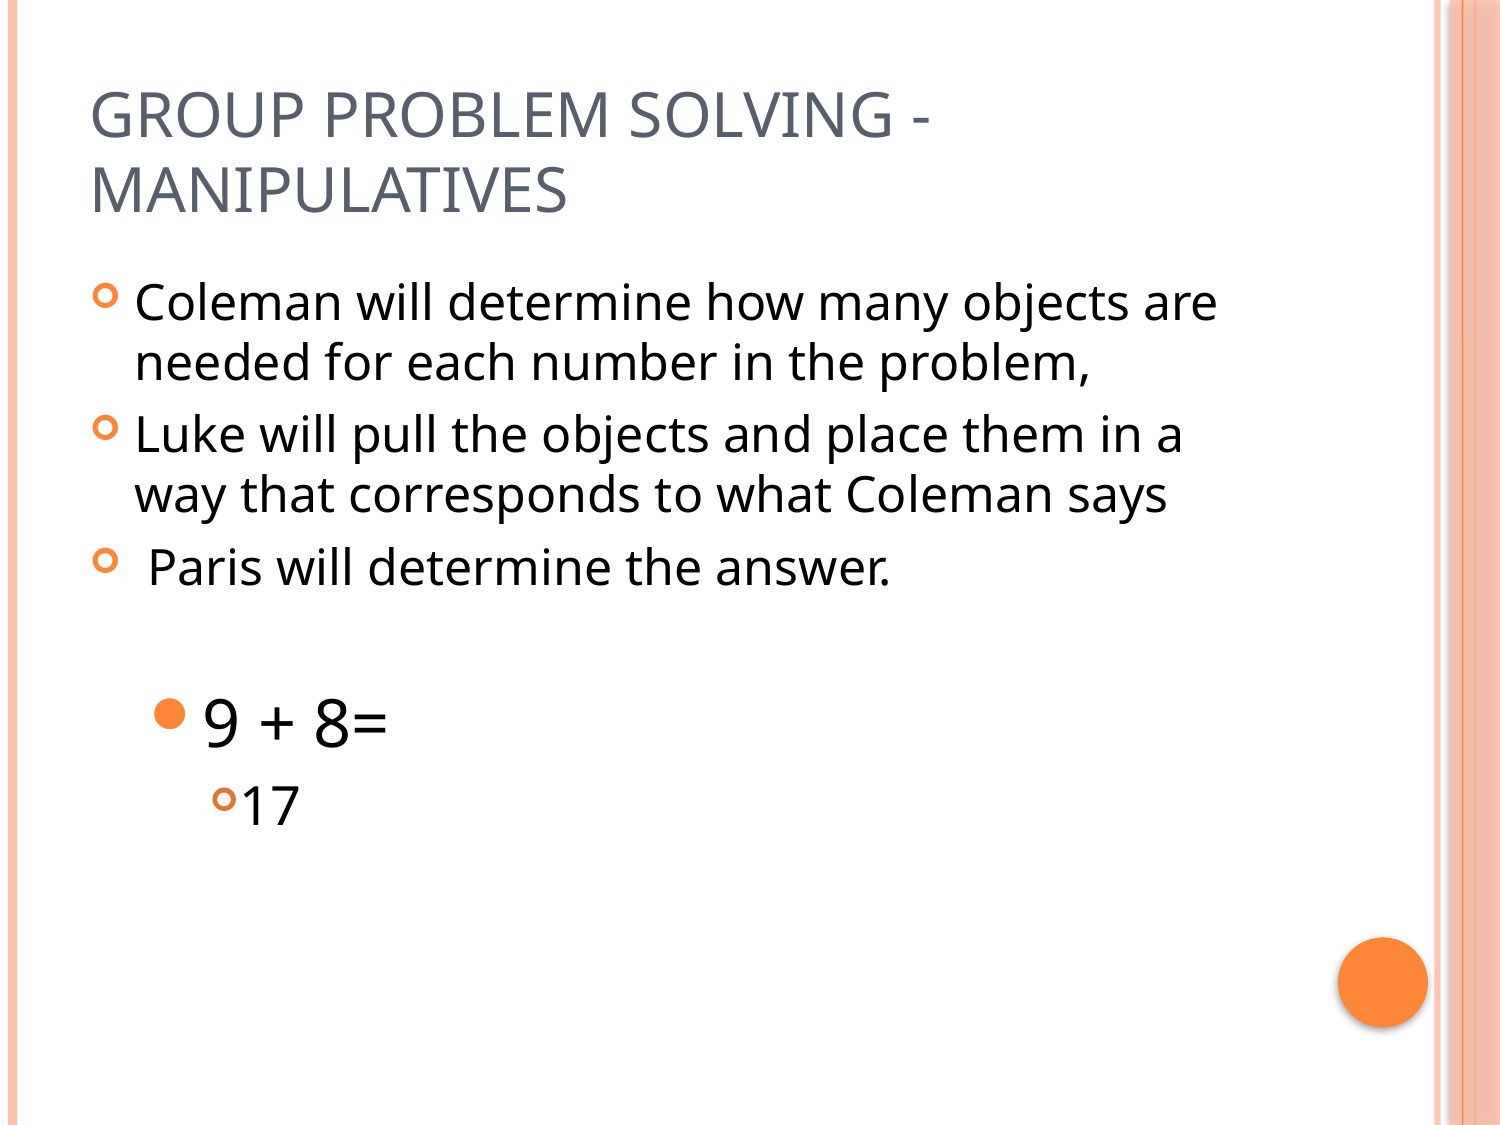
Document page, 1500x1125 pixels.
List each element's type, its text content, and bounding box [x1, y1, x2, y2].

list Coleman will determine how many objects are needed for each number in the problem, Luke will pull the objects and place them in a way that corresponds to what Coleman says Paris will determine the answer. 9 + 8= 17 [75, 262, 1300, 1062]
title Group problem solving - Manipulatives [75, 45, 1300, 233]
